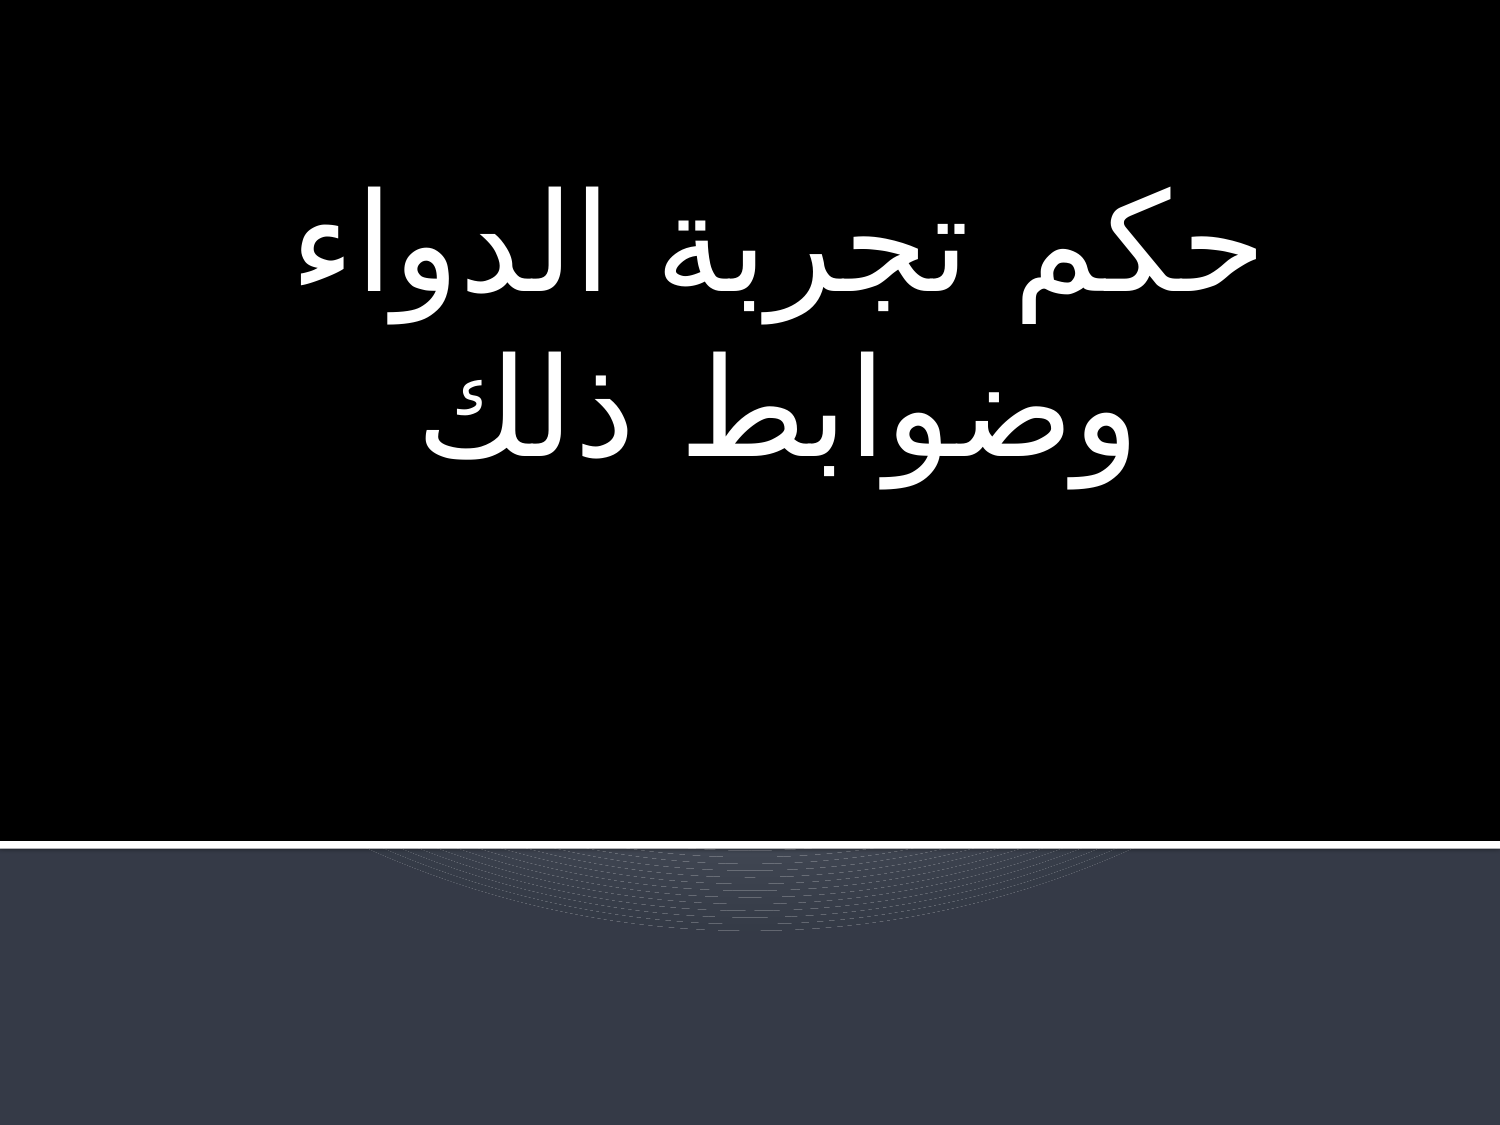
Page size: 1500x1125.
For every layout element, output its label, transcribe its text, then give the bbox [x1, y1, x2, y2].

text_box حكم تجربة الدواء وضوابط ذلك [140, 269, 1416, 762]
